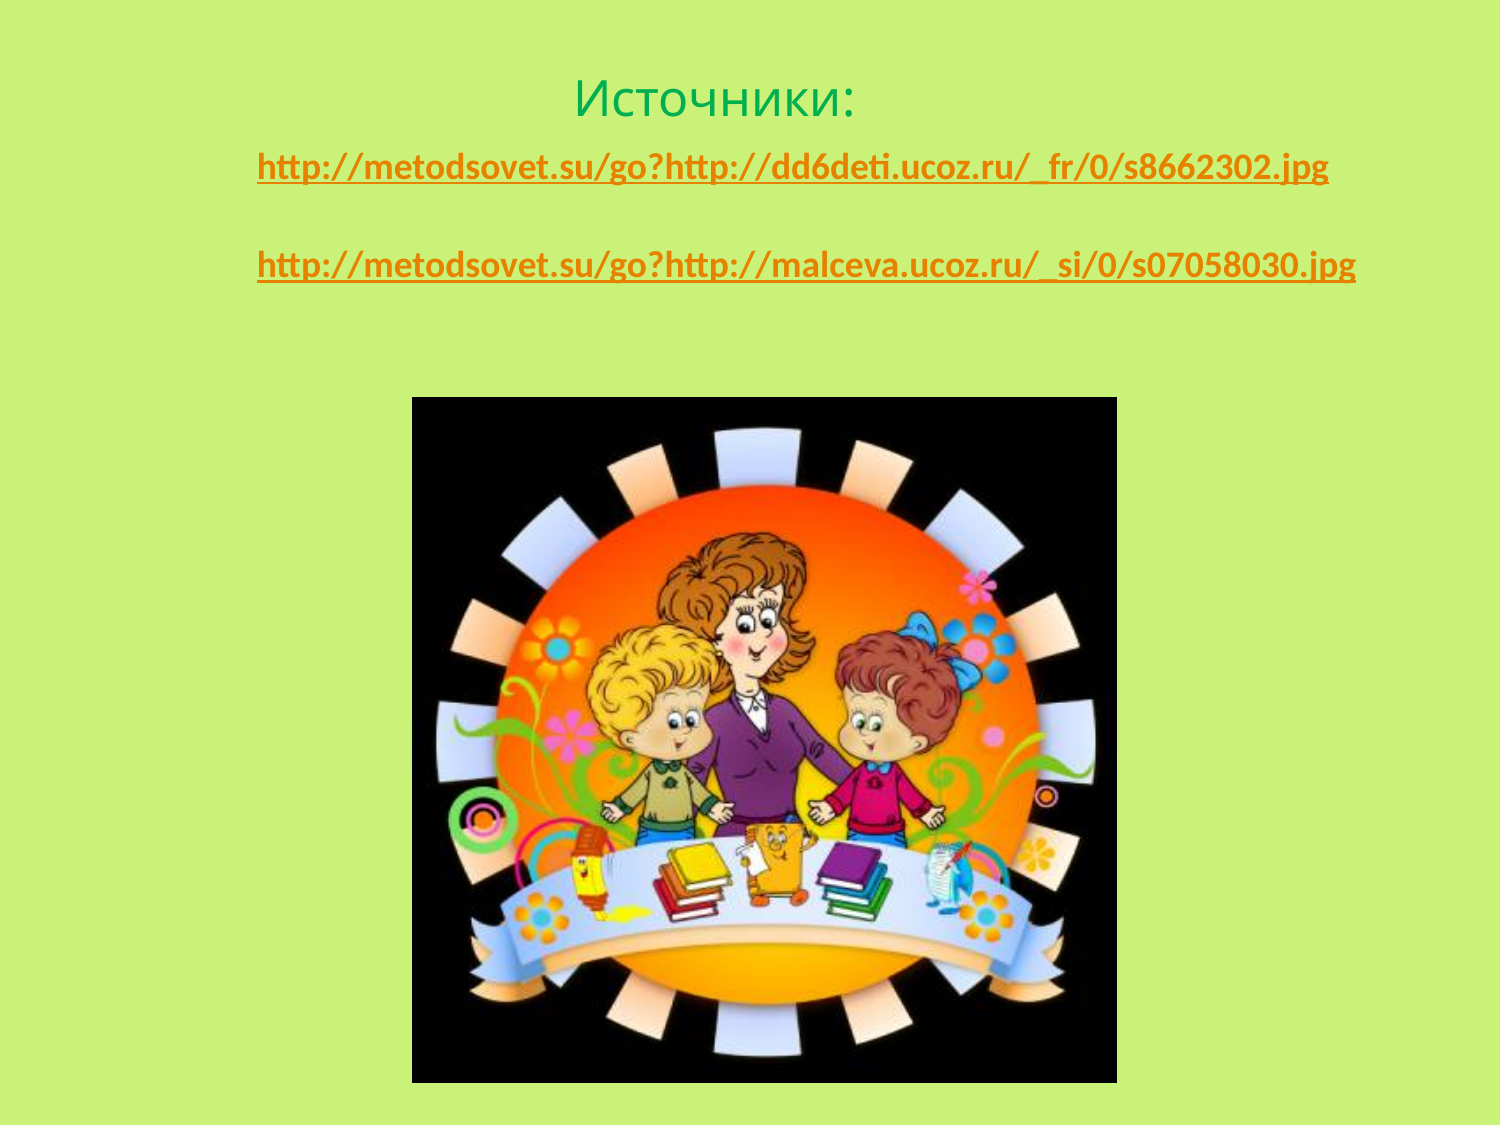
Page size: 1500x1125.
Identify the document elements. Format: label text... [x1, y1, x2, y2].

text_box Источники: [558, 58, 871, 134]
text_box http://metodsovet.su/go?http://dd6deti.ucoz.ru/_fr/0/s8662302.jpg [242, 134, 1412, 232]
picture [411, 396, 1117, 1083]
text_box http://metodsovet.su/go?http://malceva.ucoz.ru/_si/0/s07058030.jpg [242, 232, 1412, 293]
